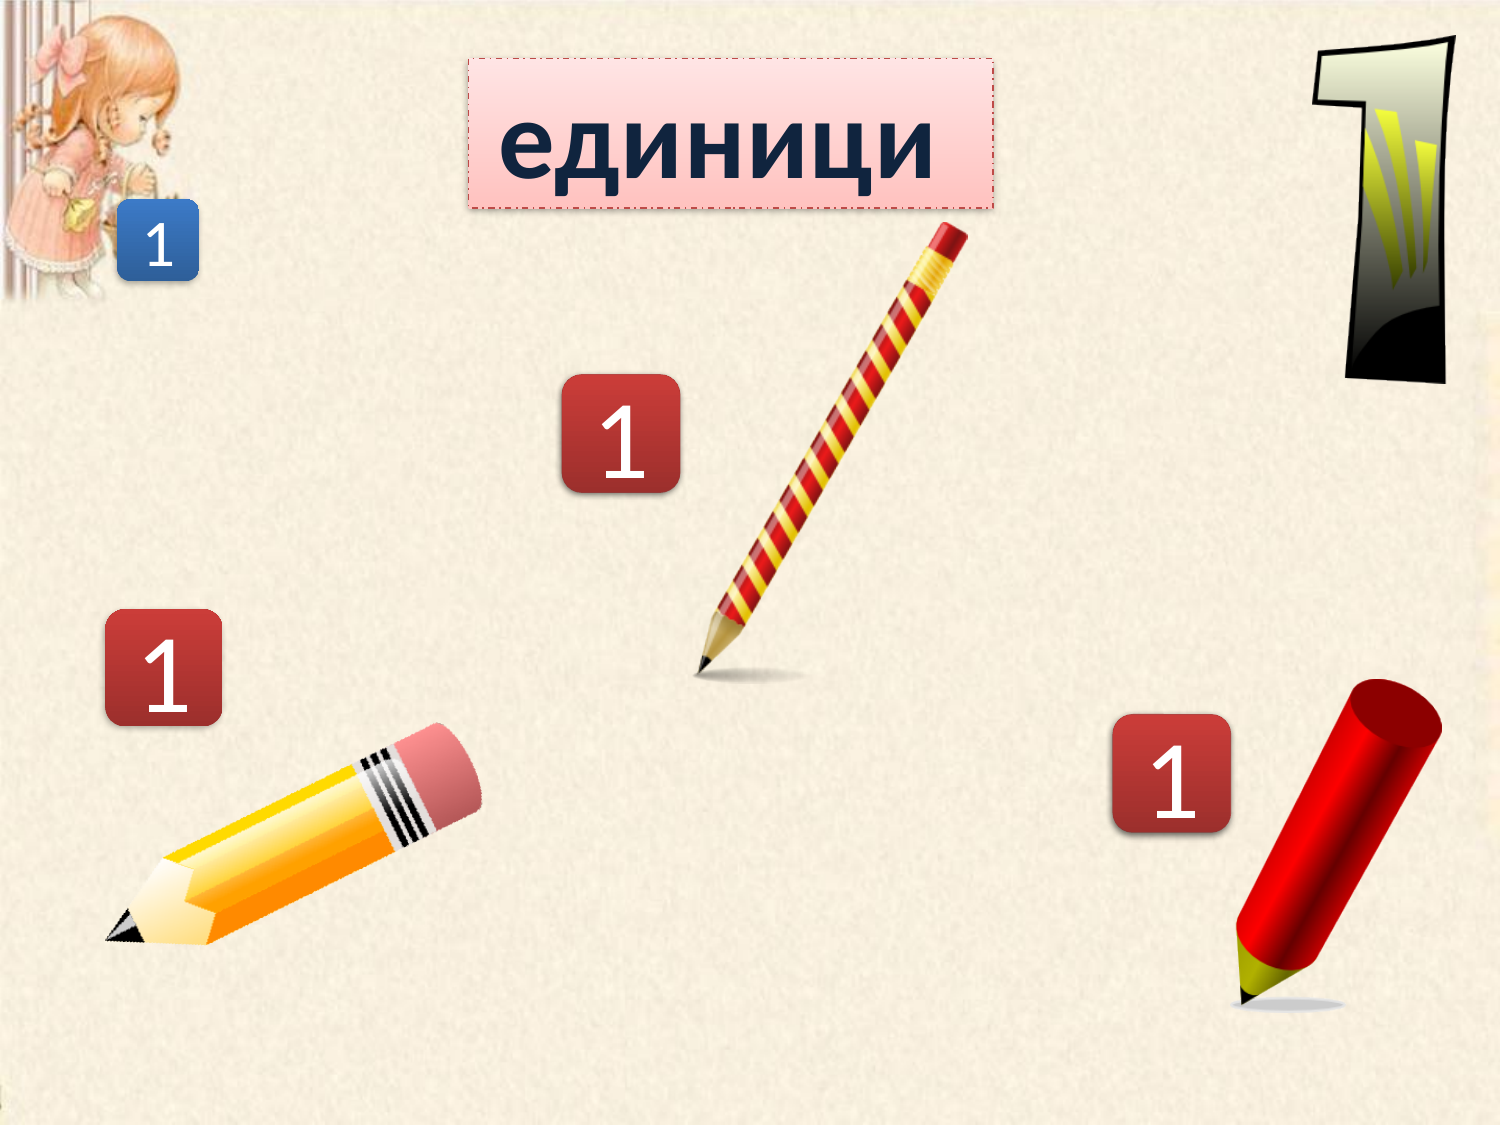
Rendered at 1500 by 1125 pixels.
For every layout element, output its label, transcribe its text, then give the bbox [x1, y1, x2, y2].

text_box 1 [562, 374, 680, 493]
picture [0, 0, 1500, 1125]
text_box 1 [1113, 714, 1225, 832]
text_box единици [468, 58, 994, 209]
text_box 1 [117, 199, 200, 282]
text_box 1 [105, 609, 223, 727]
